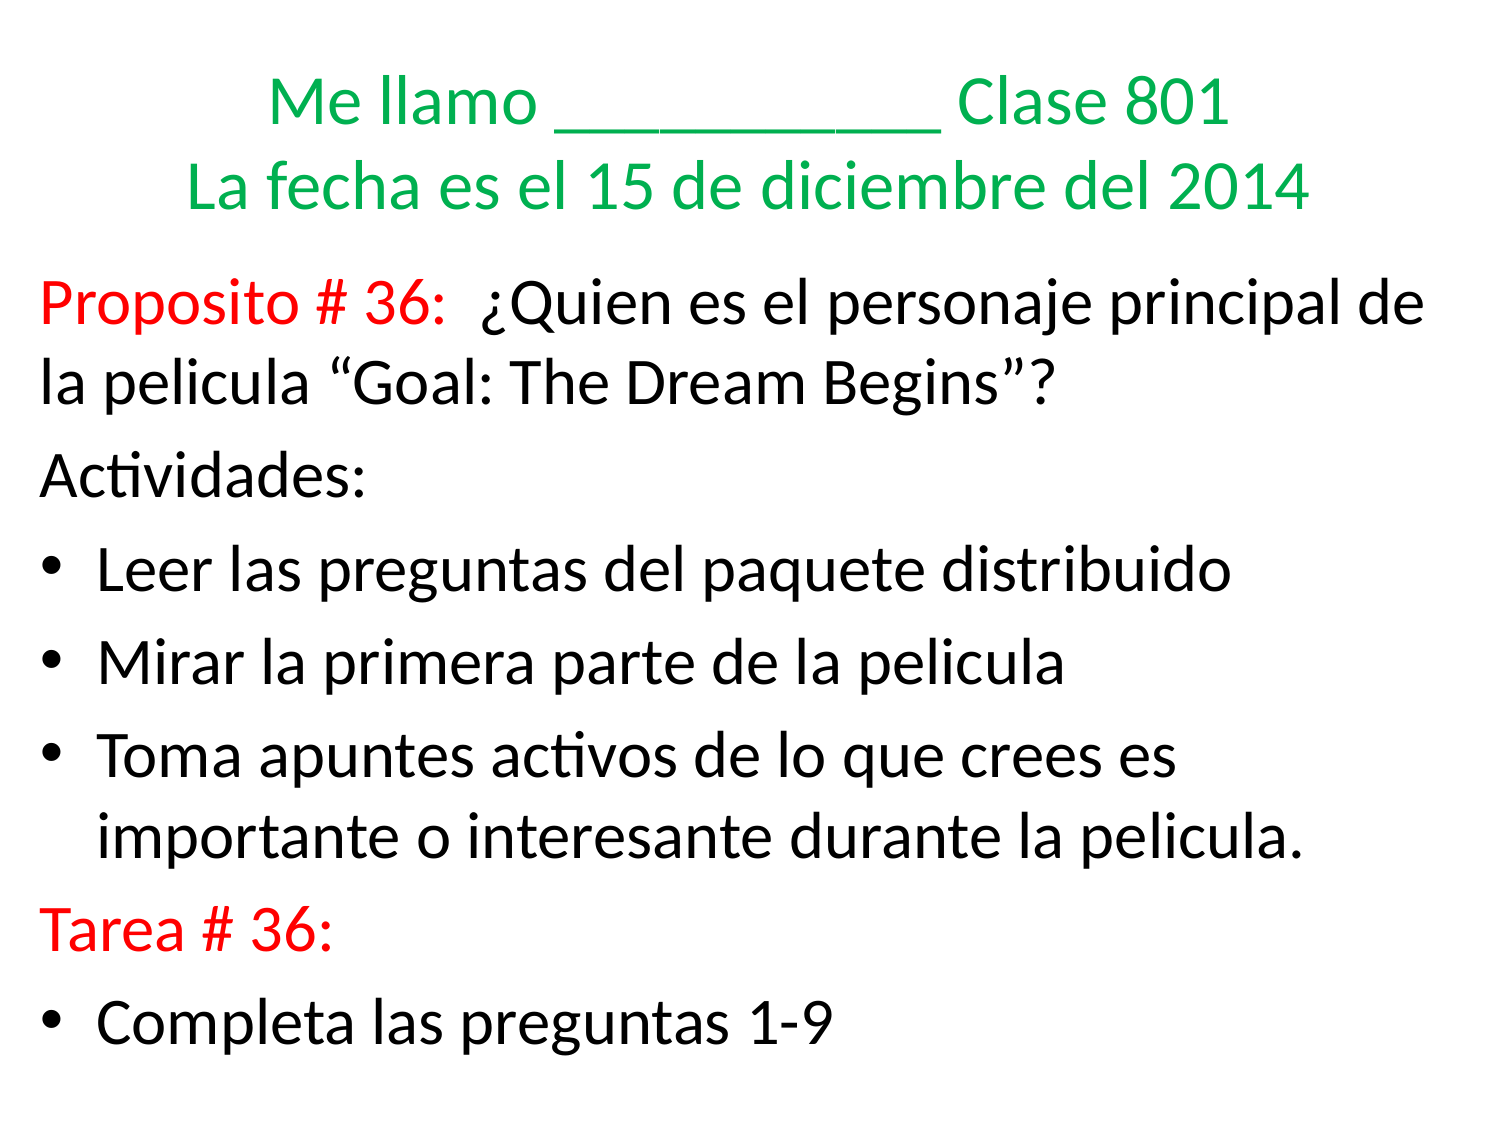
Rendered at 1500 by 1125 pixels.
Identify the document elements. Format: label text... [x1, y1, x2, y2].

title Me llamo ___________ Clase 801 La fecha es el 15 de diciembre del 2014 [37, 45, 1463, 233]
list Proposito # 36: ¿Quien es el personaje principal de la pelicula “Goal: The Dream Begins”? Actividades: Leer las preguntas del paquete distribuido Mirar la primera parte de la pelicula Toma apuntes activos de lo que crees es importante o interesante durante la pelicula. Tarea # 36: Completa las preguntas 1-9 [24, 249, 1450, 1088]
